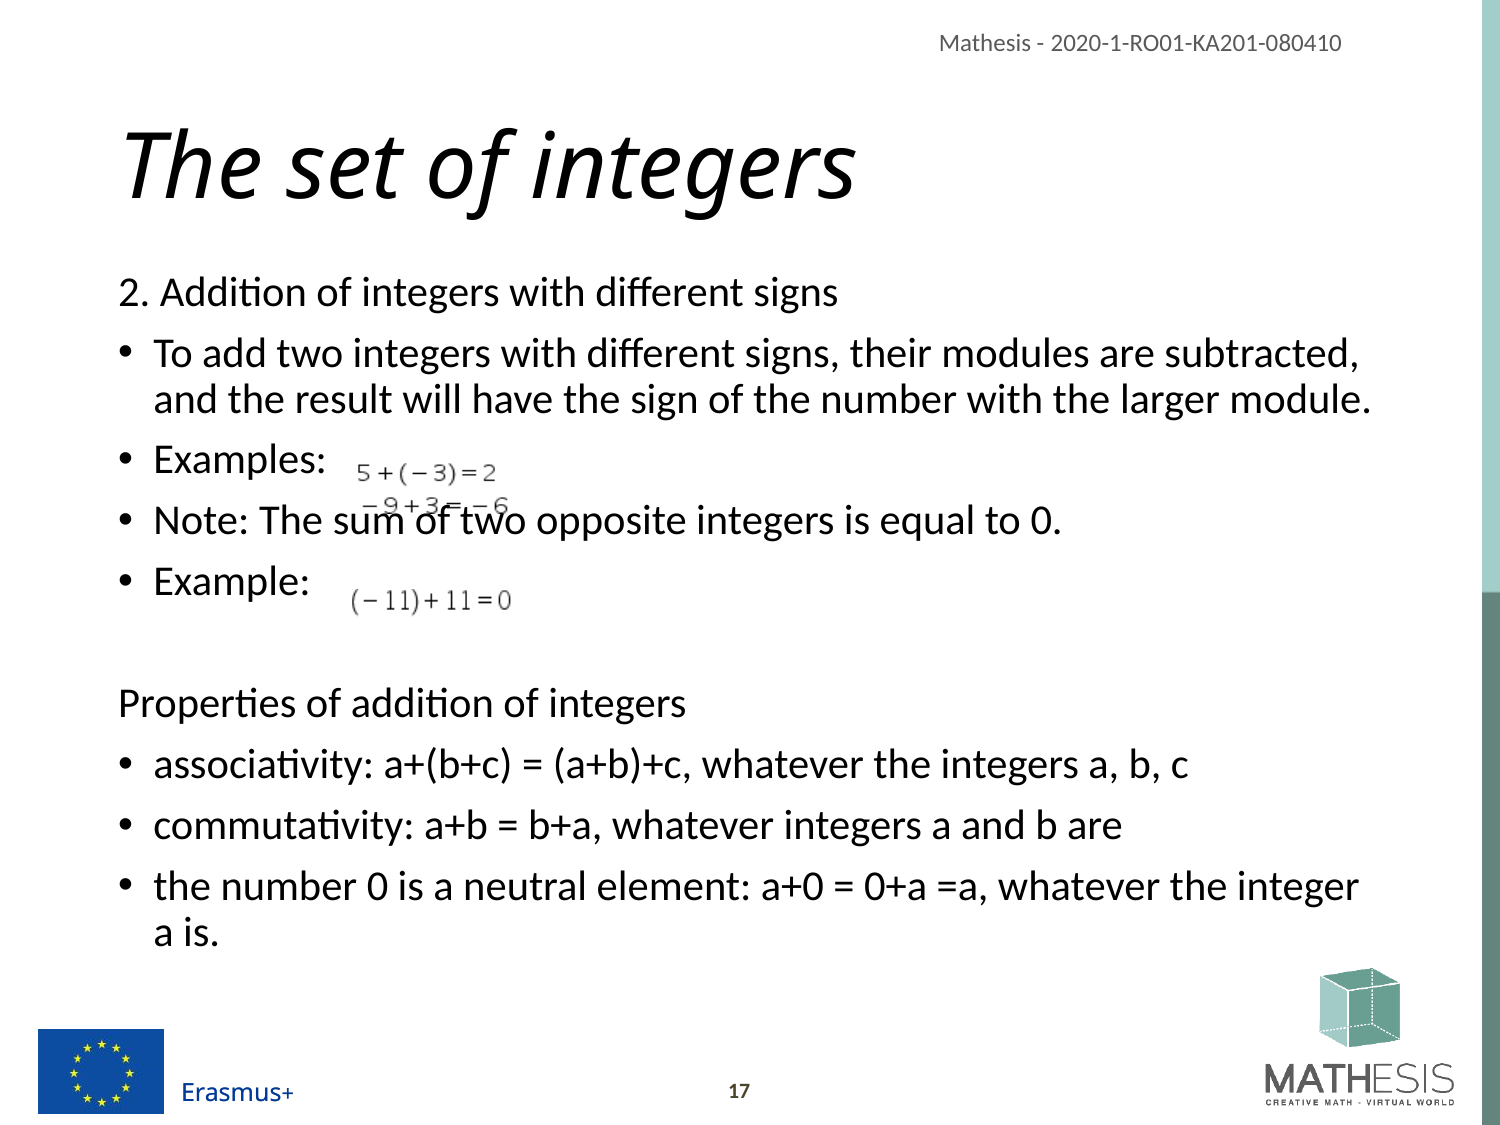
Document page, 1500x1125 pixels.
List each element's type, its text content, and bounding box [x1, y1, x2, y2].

picture [357, 462, 509, 514]
title The set of integers [103, 59, 1397, 262]
list 2. Addition of integers with different signs To add two integers with different signs, their modules are subtracted, and the result will have the sign of the number with the larger module. Examples: Note: The sum of two opposite integers is equal to 0. Example: Properties of addition of integers associativity: a+(b+c) = (a+b)+c, whatever the integers a, b, c commutativity: a+b = b+a, whatever integers a and b are the number 0 is a neutral element: a+0 = 0+a =a, whatever the integer a is. [103, 262, 1397, 1014]
picture [351, 589, 512, 631]
picture [38, 1029, 164, 1114]
